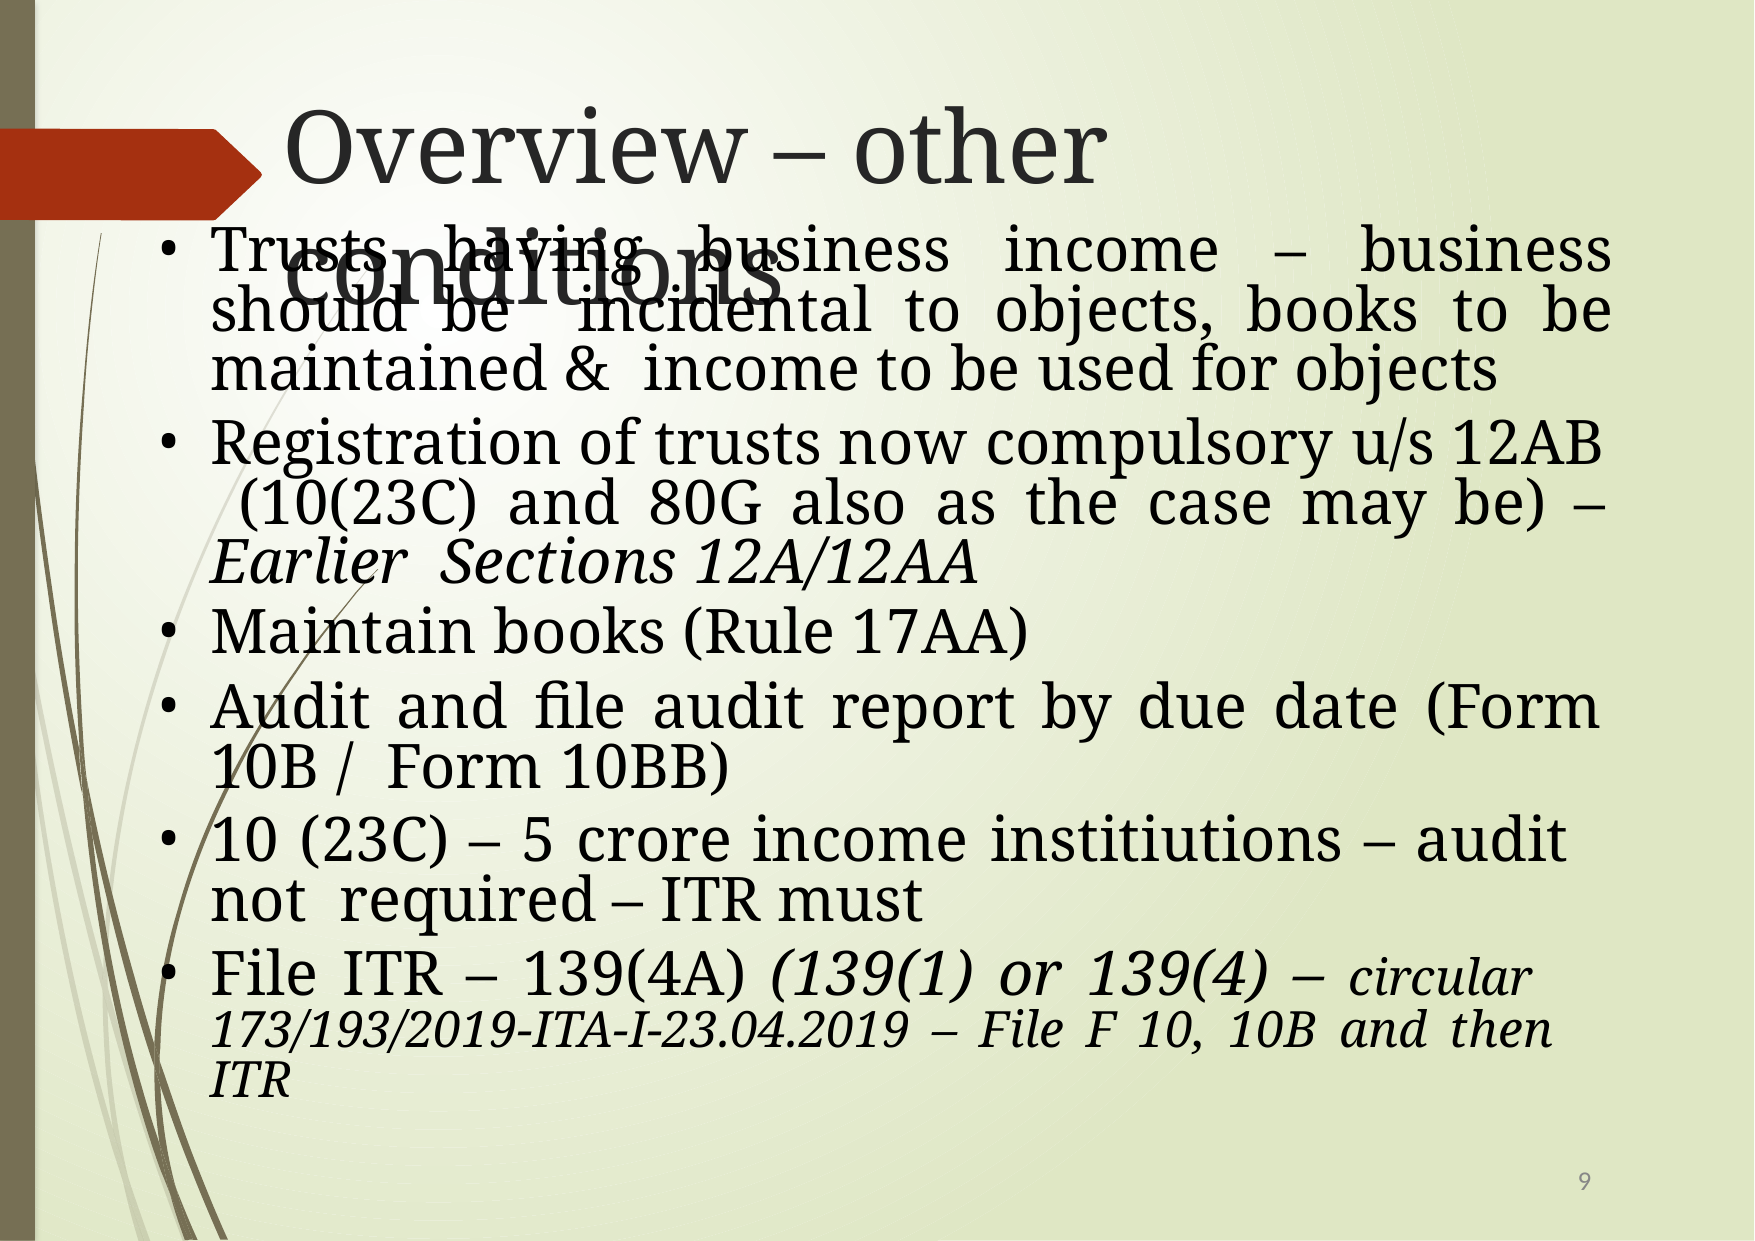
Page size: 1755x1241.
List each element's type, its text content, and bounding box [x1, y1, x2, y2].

text_box 9 [1575, 1167, 1594, 1196]
text_box Trusts having business income – business should be incidental to objects, books to be maintained & income to be used for objects Registration of trusts now compulsory u/s 12AB (10(23C) and 80G also as the case may be) – Earlier Sections 12A/12AA Maintain books (Rule 17AA) Audit and file audit report by due date (Form 10B / Form 10BB) 10 (23C) – 5 crore income institiutions – audit not required – ITR must File ITR – 139(4A) (139(1) or 139(4) – circular 173/193/2019-ITA-I-23.04.2019 – File F 10, 10B and then ITR [155, 207, 1615, 1107]
title Overview – other conditions [279, 80, 1576, 207]
